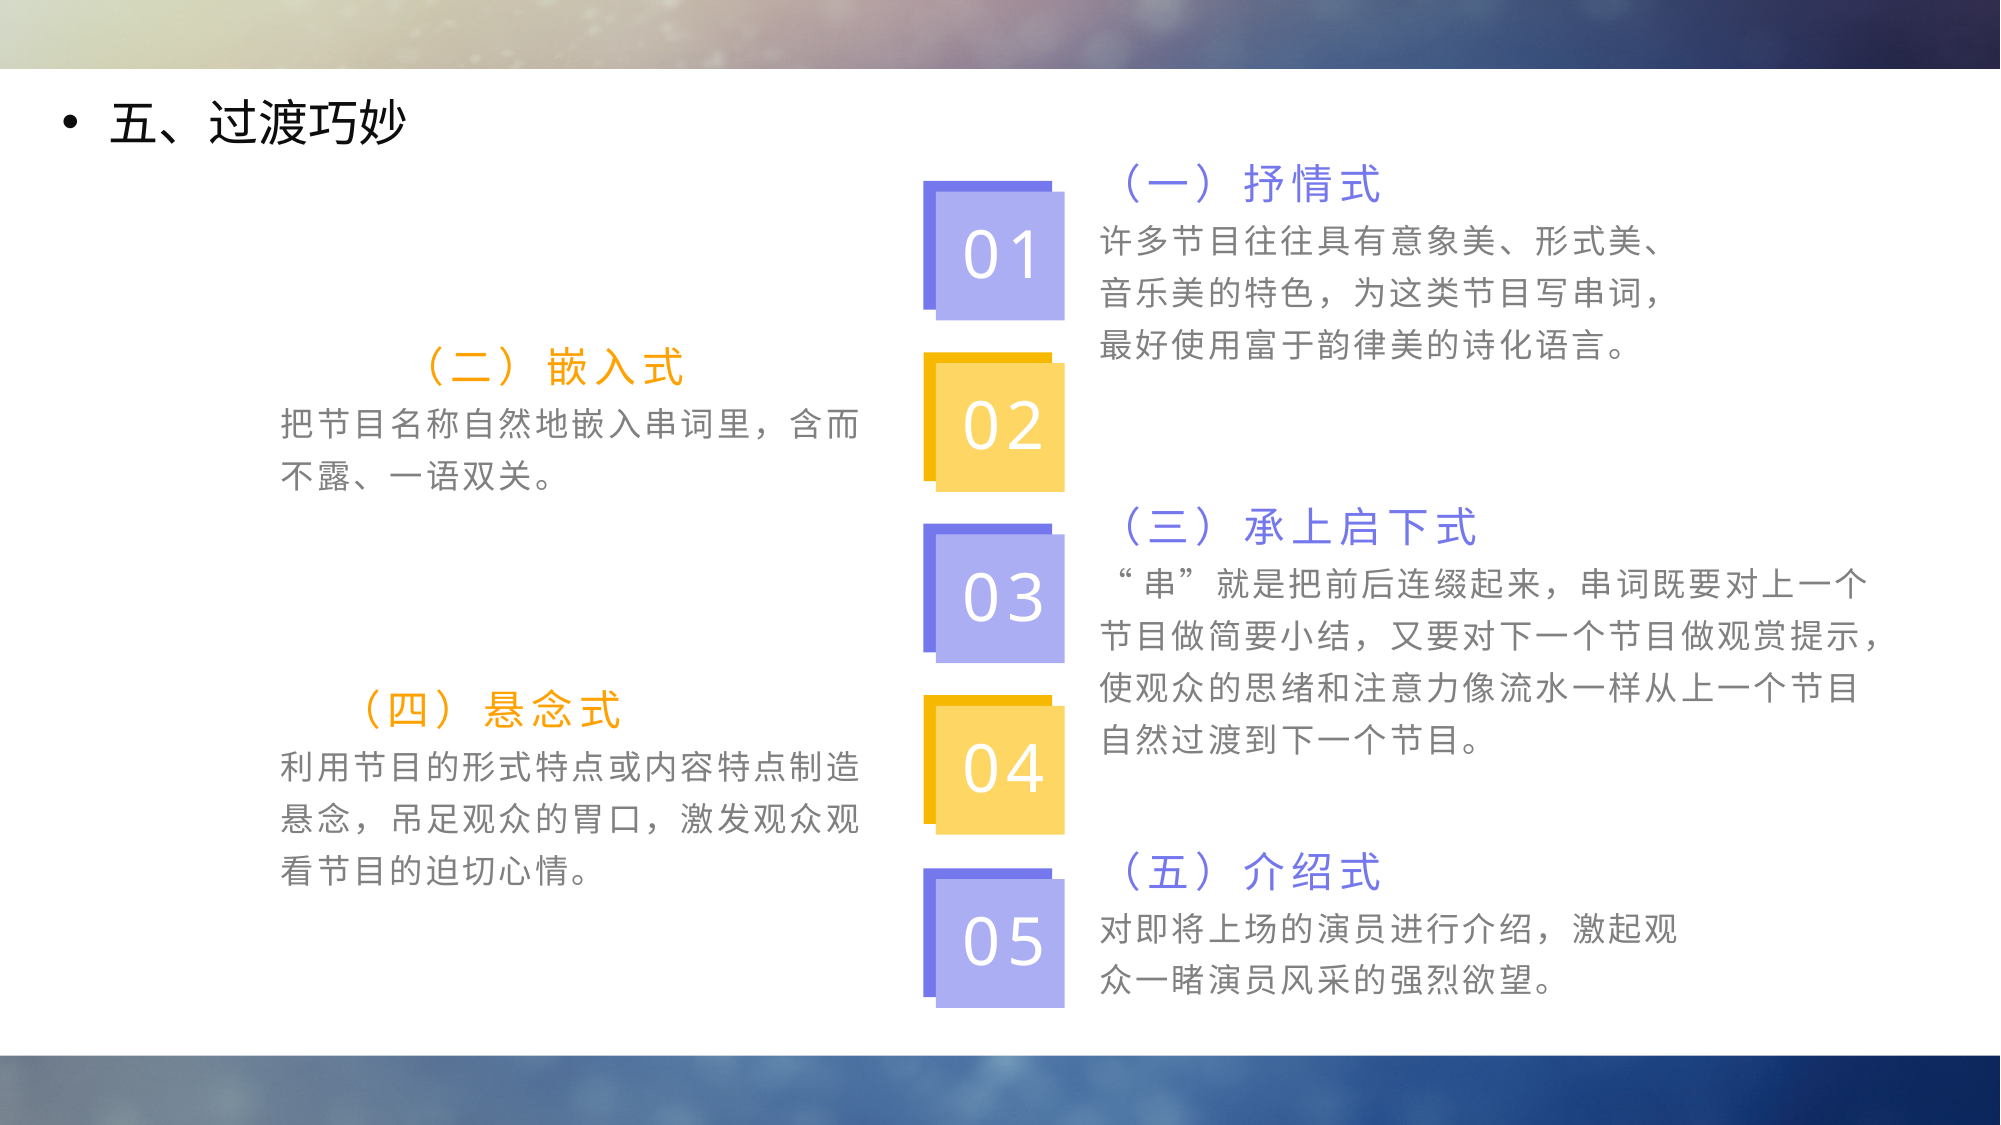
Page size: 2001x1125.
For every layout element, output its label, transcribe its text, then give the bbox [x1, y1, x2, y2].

text_box [935, 705, 1066, 718]
text_box （四）悬念式 [324, 676, 902, 727]
text_box 对即将上场的演员进行介绍，激起观众一睹演员风采的强烈欲望。 [1084, 888, 1720, 1028]
text_box [922, 694, 1053, 825]
text_box （一）抒情式 [1084, 150, 1526, 206]
text_box [922, 351, 1053, 482]
text_box 04 [923, 718, 1085, 824]
picture [0, 1056, 2000, 1125]
text_box [935, 878, 1066, 891]
text_box 05 [923, 891, 1084, 998]
text_box 01 [923, 204, 1084, 310]
text_box [935, 653, 1066, 664]
text_box [935, 191, 1066, 204]
text_box [935, 533, 1066, 547]
text_box 五、过渡巧妙 [46, 84, 708, 160]
text_box （三）承上启下式 [1084, 493, 1720, 552]
text_box （二）嵌入式 [387, 333, 902, 376]
text_box [935, 998, 1066, 1009]
text_box [935, 824, 1066, 836]
text_box [922, 867, 1053, 998]
text_box 利用节目的形式特点或内容特点制造悬念，吊足观众的胃口，激发观众观看节目的迫切心情。 [266, 726, 902, 983]
text_box 许多节目往往具有意象美、形式美、音乐美的特色，为这类节目写串词，最好使用富于韵律美的诗化语言。 [1084, 201, 1720, 385]
text_box 02 [923, 375, 1085, 482]
text_box 把节目名称自然地嵌入串词里，含而不露、一语双关。 [266, 384, 902, 524]
text_box 03 [923, 547, 1084, 653]
text_box （五）介绍式 [1084, 838, 1514, 902]
picture [0, 0, 2000, 69]
text_box [922, 523, 1053, 653]
text_box “串”就是把前后连缀起来，串词既要对上一个节目做简要小结，又要对下一个节目做观赏提示，使观众的思绪和注意力像流水一样从上一个节目自然过渡到下一个节目。 [1084, 543, 1913, 775]
text_box [935, 310, 1066, 321]
text_box [922, 180, 1053, 311]
text_box [935, 482, 1066, 493]
text_box [935, 362, 1066, 375]
